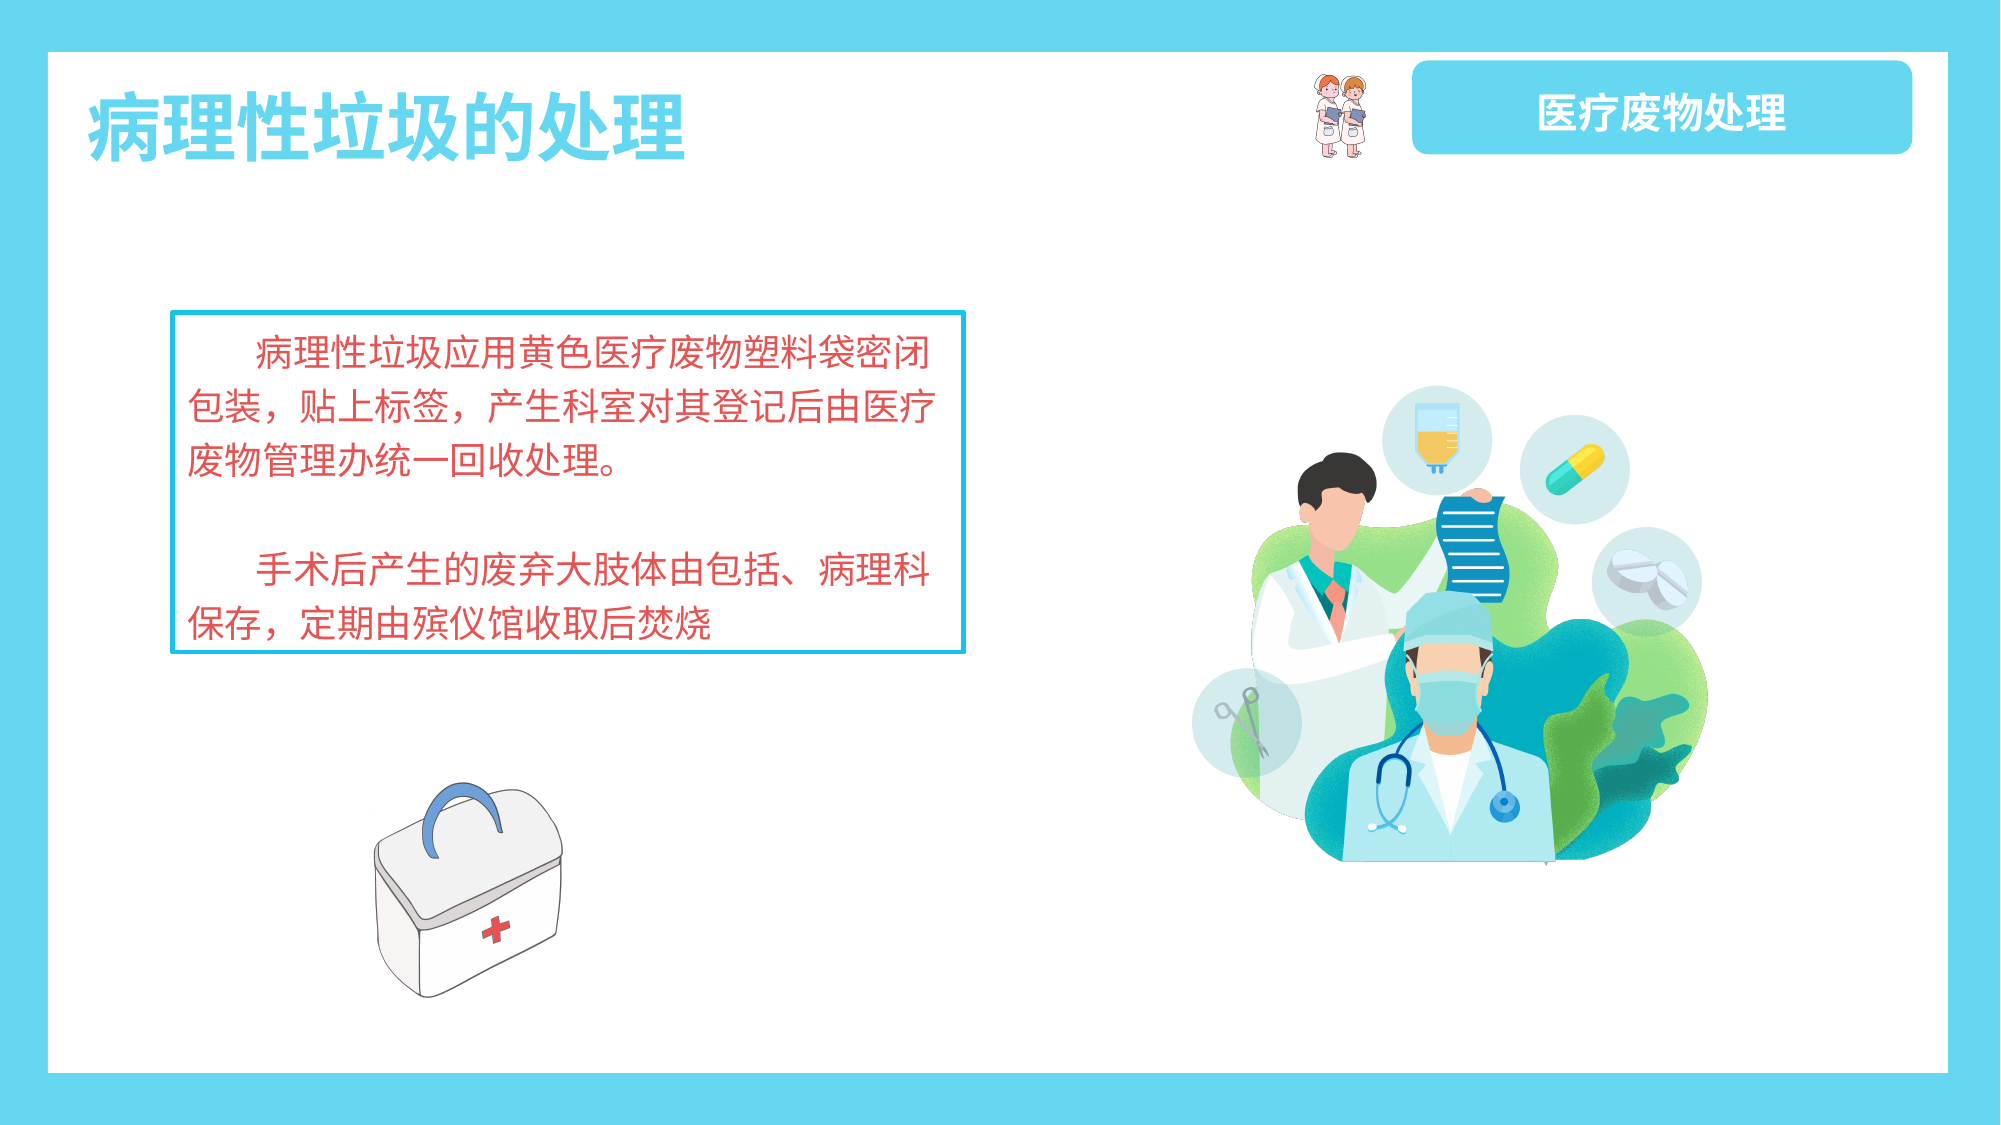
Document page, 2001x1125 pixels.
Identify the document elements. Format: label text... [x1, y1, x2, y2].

text_box 病理性垃圾的处理 [41, 54, 731, 178]
picture [234, 727, 731, 1082]
picture [1177, 340, 1760, 923]
text_box 医疗废物处理 [1411, 59, 1914, 156]
picture [1272, 64, 1416, 167]
text_box 病理性垃圾应用黄色医疗废物塑料袋密闭包装，贴上标签，产生科室对其登记后由医疗废物管理办统一回收处理。 手术后产生的废弃大肢体由包括、病理科保存，定期由殡仪馆收取后焚烧 [172, 312, 964, 653]
